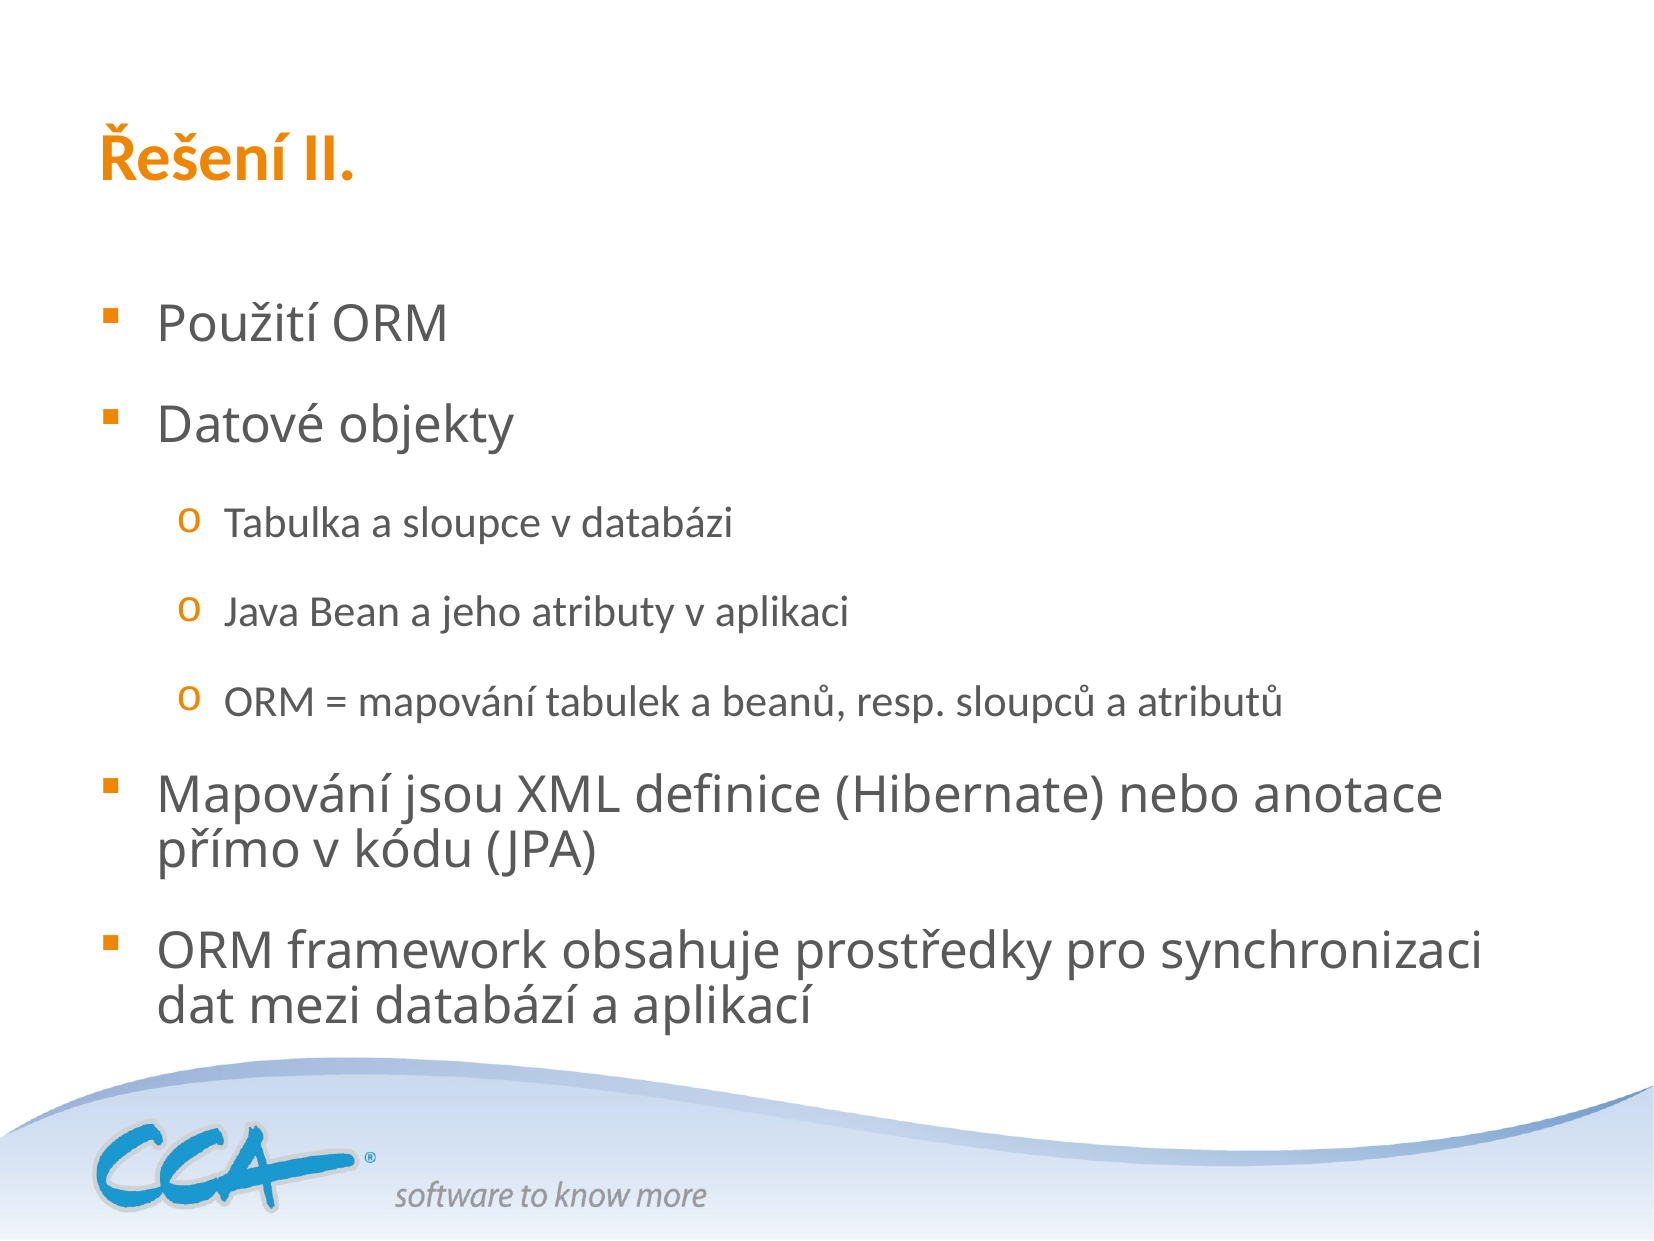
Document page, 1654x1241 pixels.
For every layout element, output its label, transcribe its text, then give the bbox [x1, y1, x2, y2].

title Řešení II. [82, 49, 1571, 257]
list Použití ORM Datové objekty Tabulka a sloupce v databázi Java Bean a jeho atributy v aplikaci ORM = mapování tabulek a beanů, resp. sloupců a atributů Mapování jsou XML definice (Hibernate) nebo anotace přímo v kódu (JPA) ORM framework obsahuje prostředky pro synchronizaci dat mezi databází a aplikací [82, 289, 1571, 1046]
picture [0, 0, 1654, 1240]
